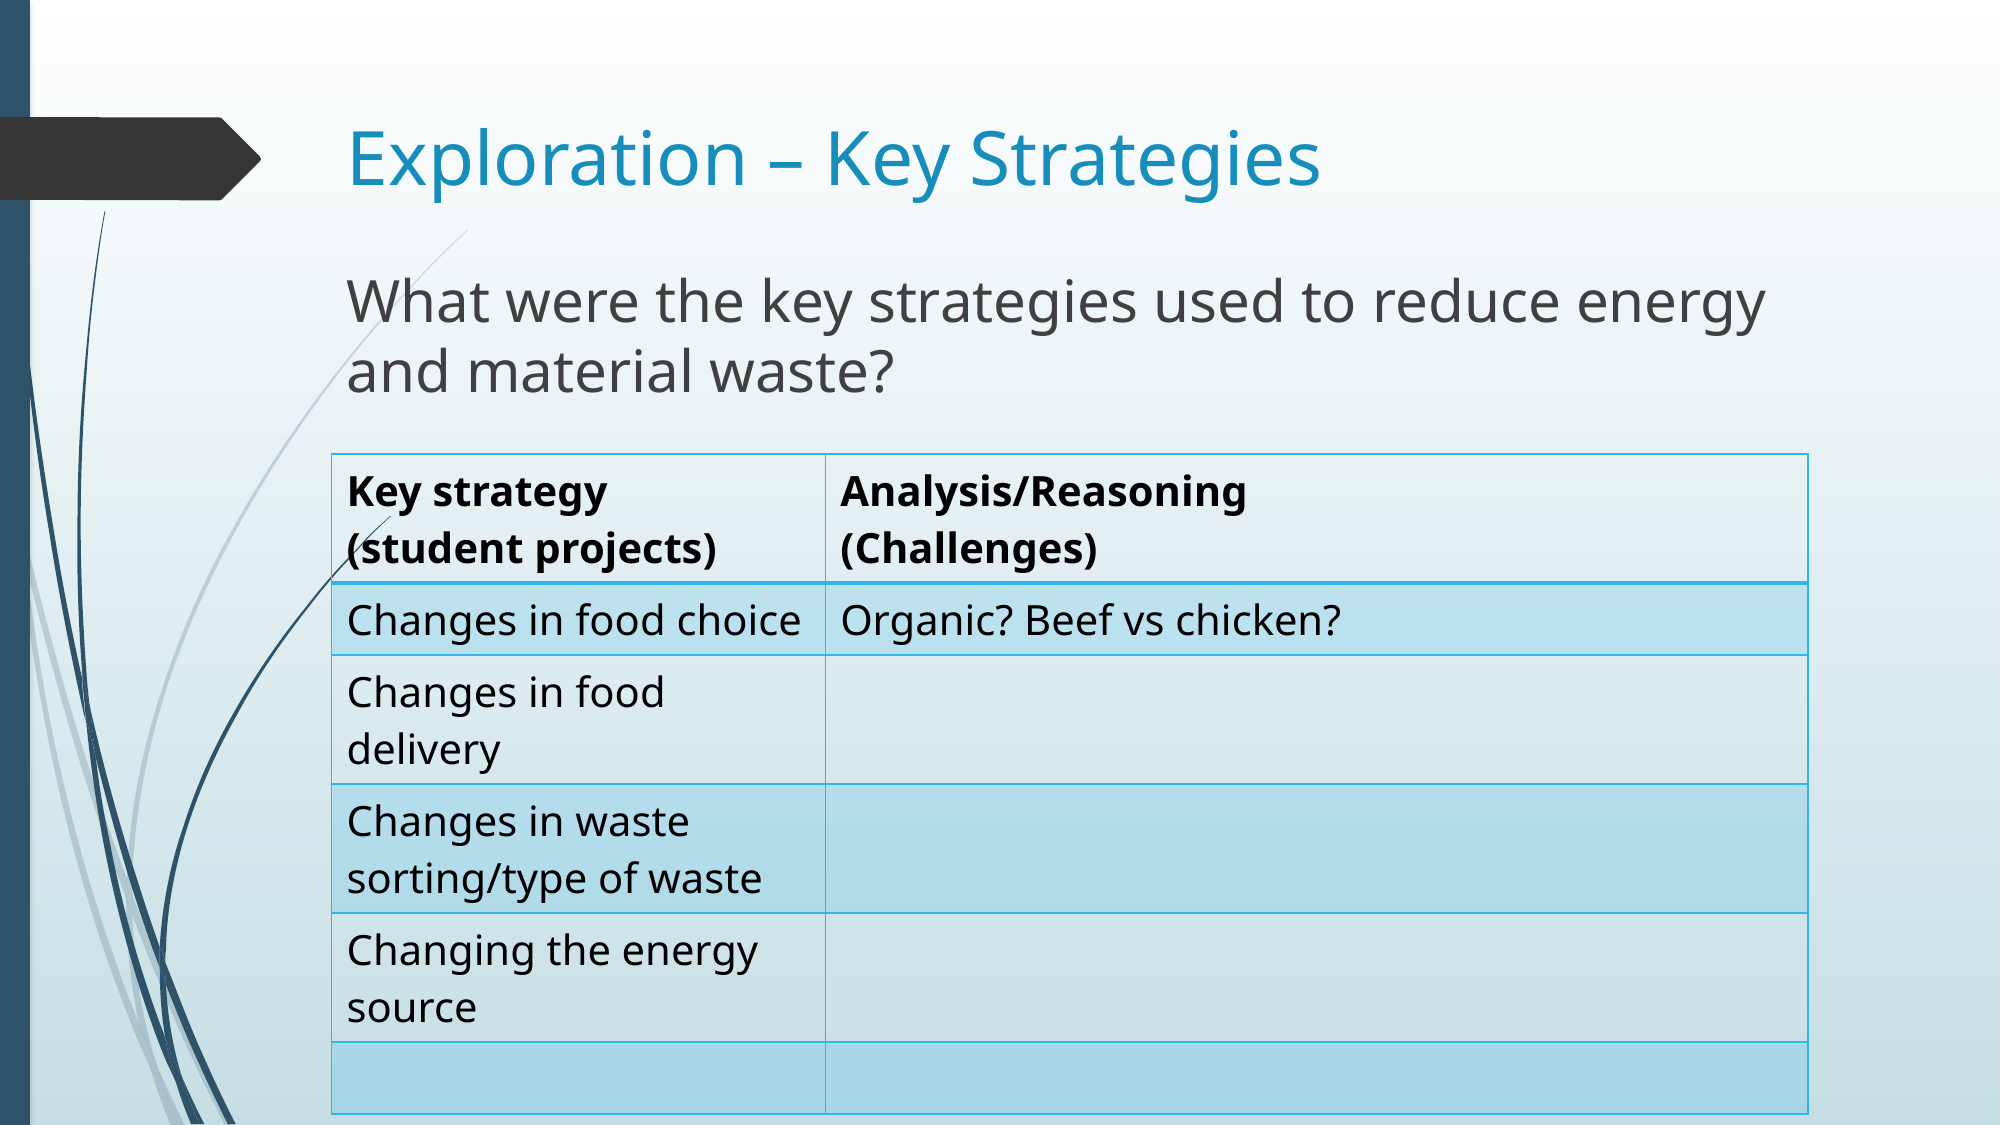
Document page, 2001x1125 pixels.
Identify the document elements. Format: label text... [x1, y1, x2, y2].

title Exploration – Key Strategies [331, 102, 1888, 256]
table_cell [826, 914, 1807, 1041]
table_cell Changing the energy source [332, 914, 825, 1041]
list What were the key strategies used to reduce energy and material waste? [331, 256, 1888, 431]
table_header Key strategy (student projects) [332, 455, 825, 581]
table_cell [826, 1043, 1807, 1113]
table_cell Organic? Beef vs chicken? [826, 585, 1807, 654]
table_header Analysis/Reasoning (Challenges) [826, 455, 1807, 581]
table_cell [826, 656, 1807, 783]
table_cell Changes in food choice [332, 585, 825, 654]
table_cell Changes in food delivery [332, 656, 825, 783]
table_cell [826, 785, 1807, 912]
table_cell [332, 1043, 825, 1113]
table_cell Changes in waste sorting/type of waste [332, 785, 825, 912]
